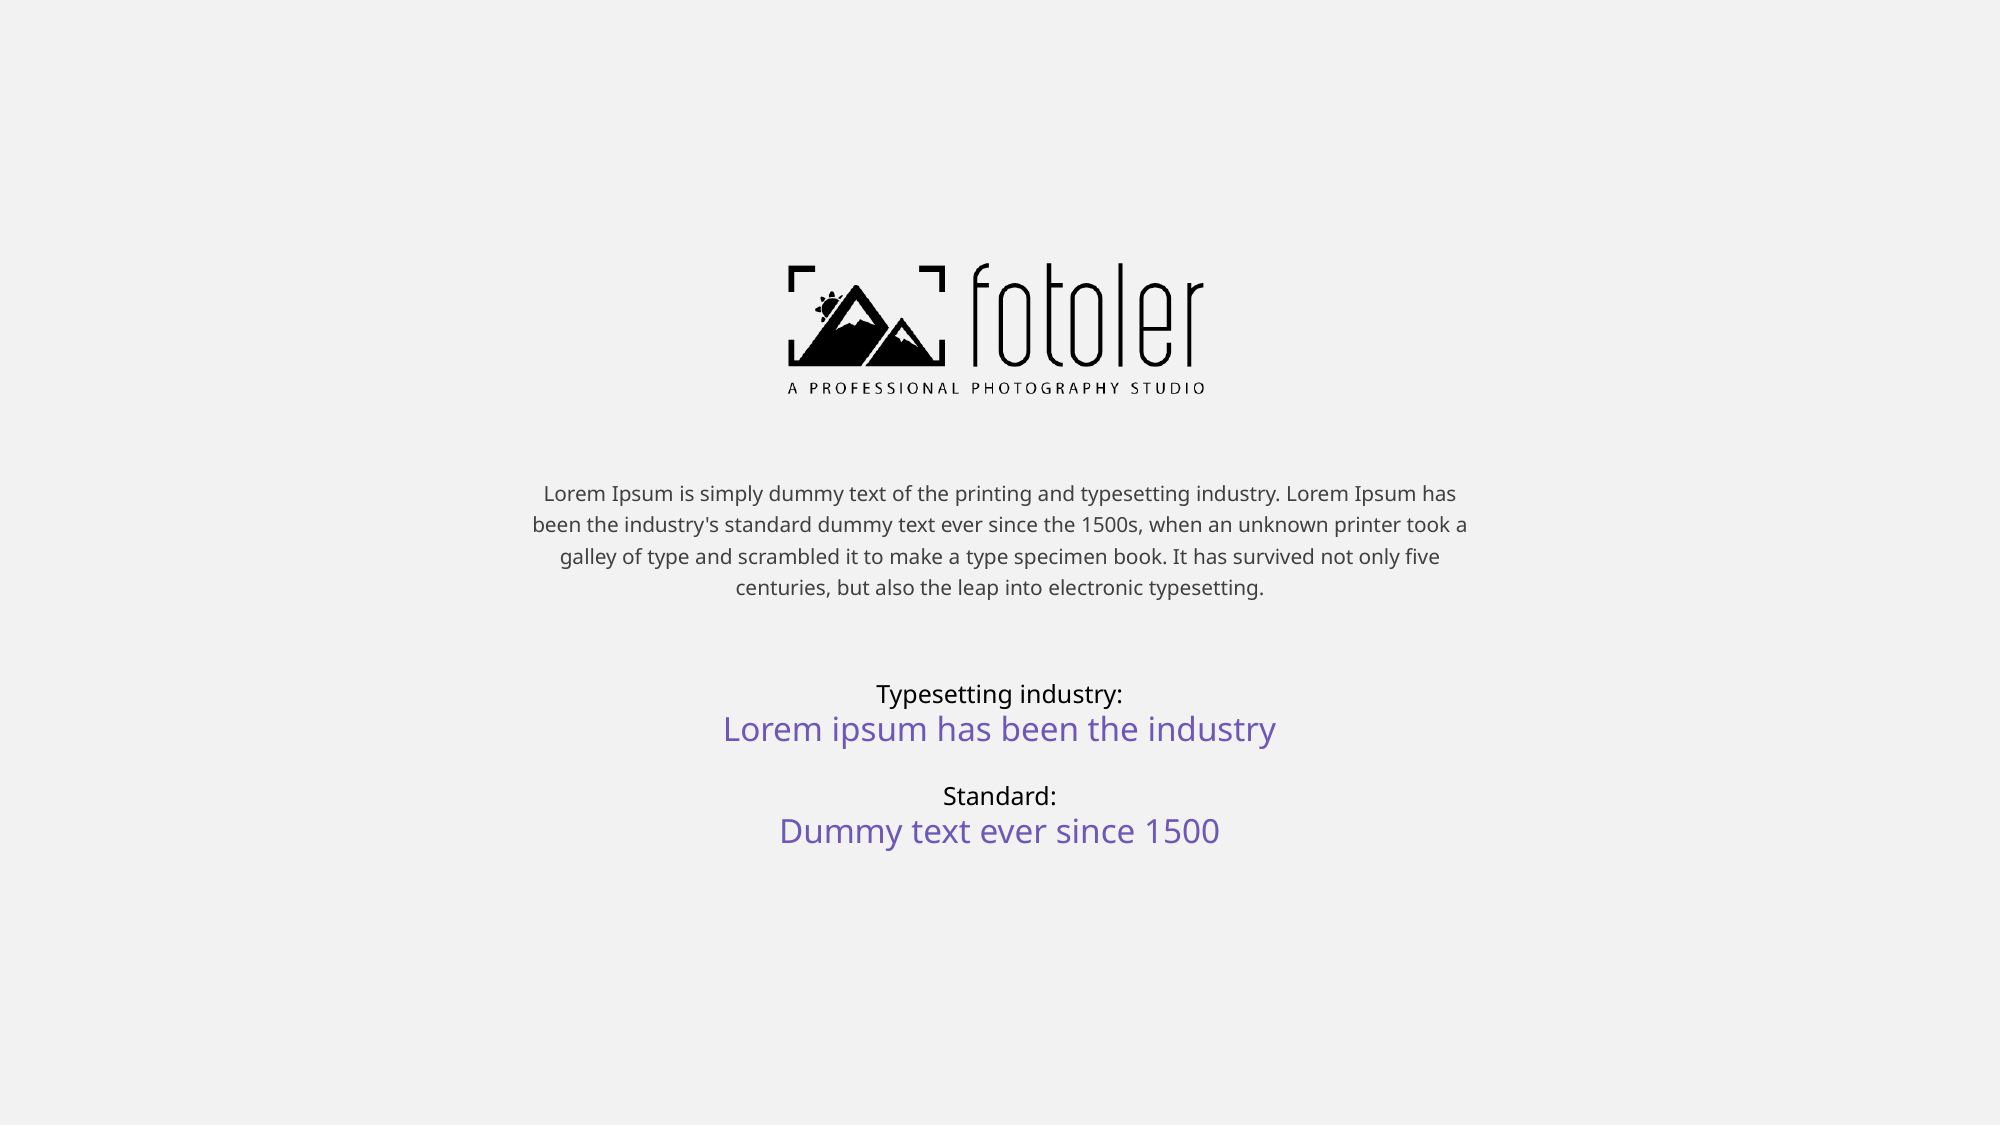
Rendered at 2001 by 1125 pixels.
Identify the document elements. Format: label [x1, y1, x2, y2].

text_box [0, 0, 2000, 1125]
text_box [512, 259, 1487, 866]
